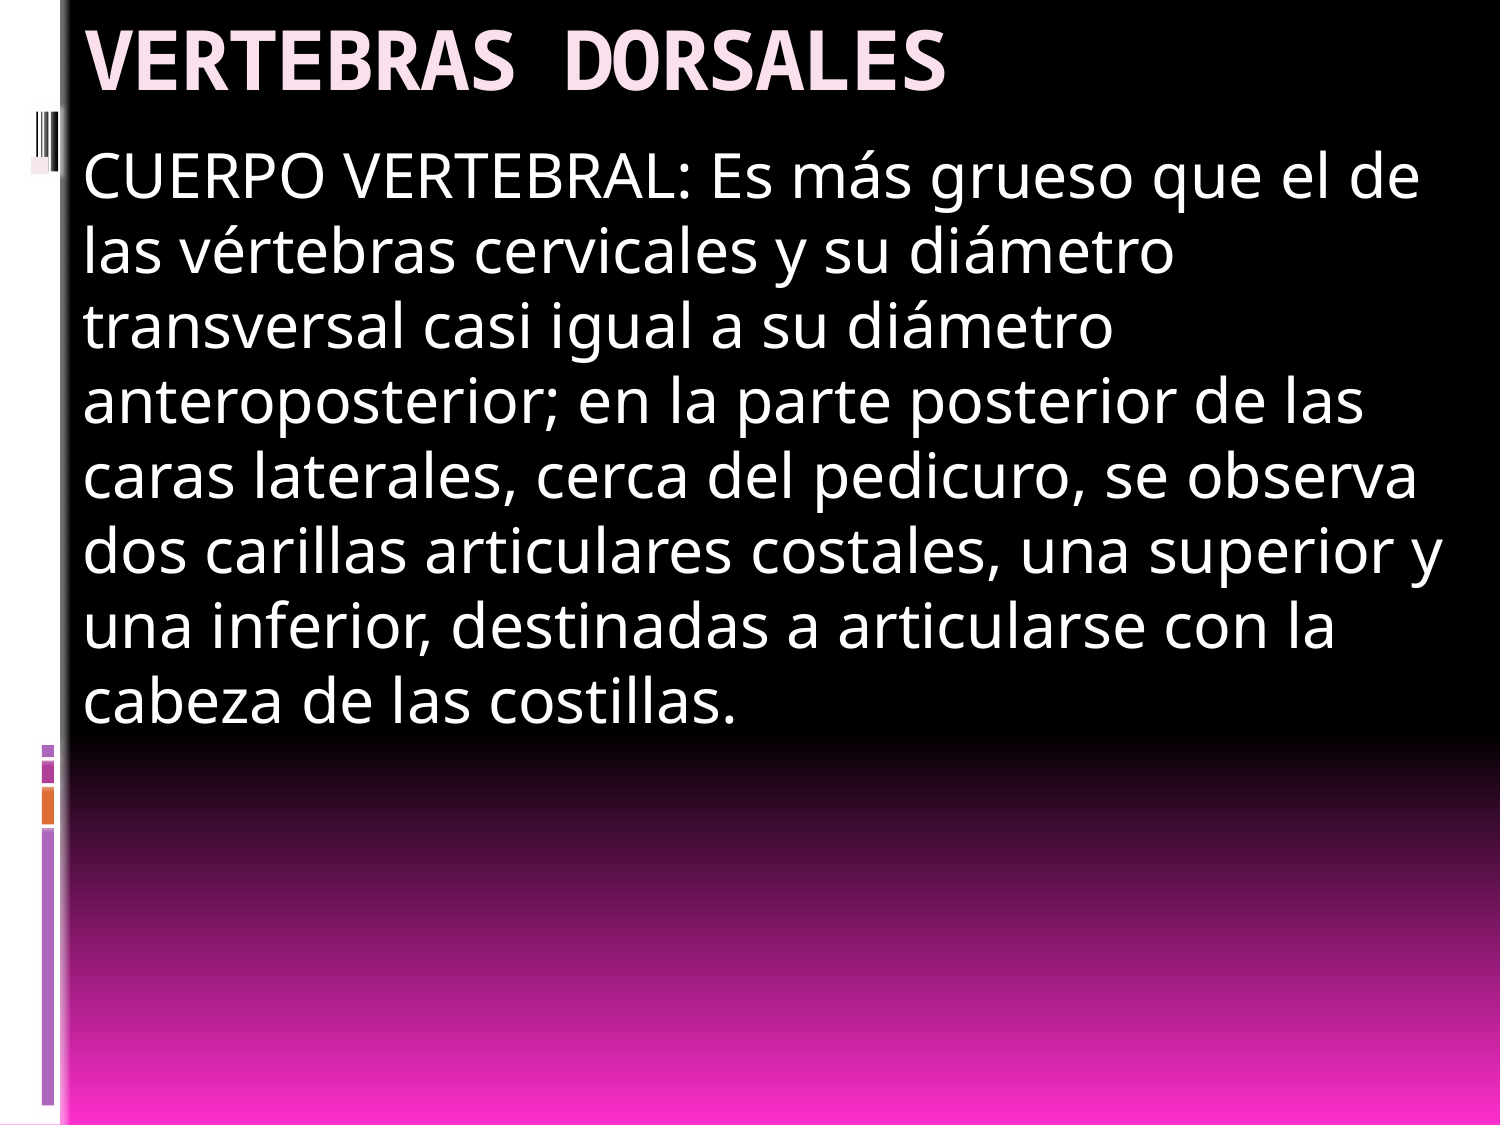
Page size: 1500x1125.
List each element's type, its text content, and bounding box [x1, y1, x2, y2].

title VERTEBRAS DORSALES [70, 0, 1418, 128]
list CUERPO VERTEBRAL: Es más grueso que el de las vértebras cervicales y su diámetro transversal casi igual a su diámetro anteroposterior; en la parte posterior de las caras laterales, cerca del pedicuro, se observa dos carillas articulares costales, una superior y una inferior, destinadas a articularse con la cabeza de las costillas. [0, 128, 1500, 1125]
